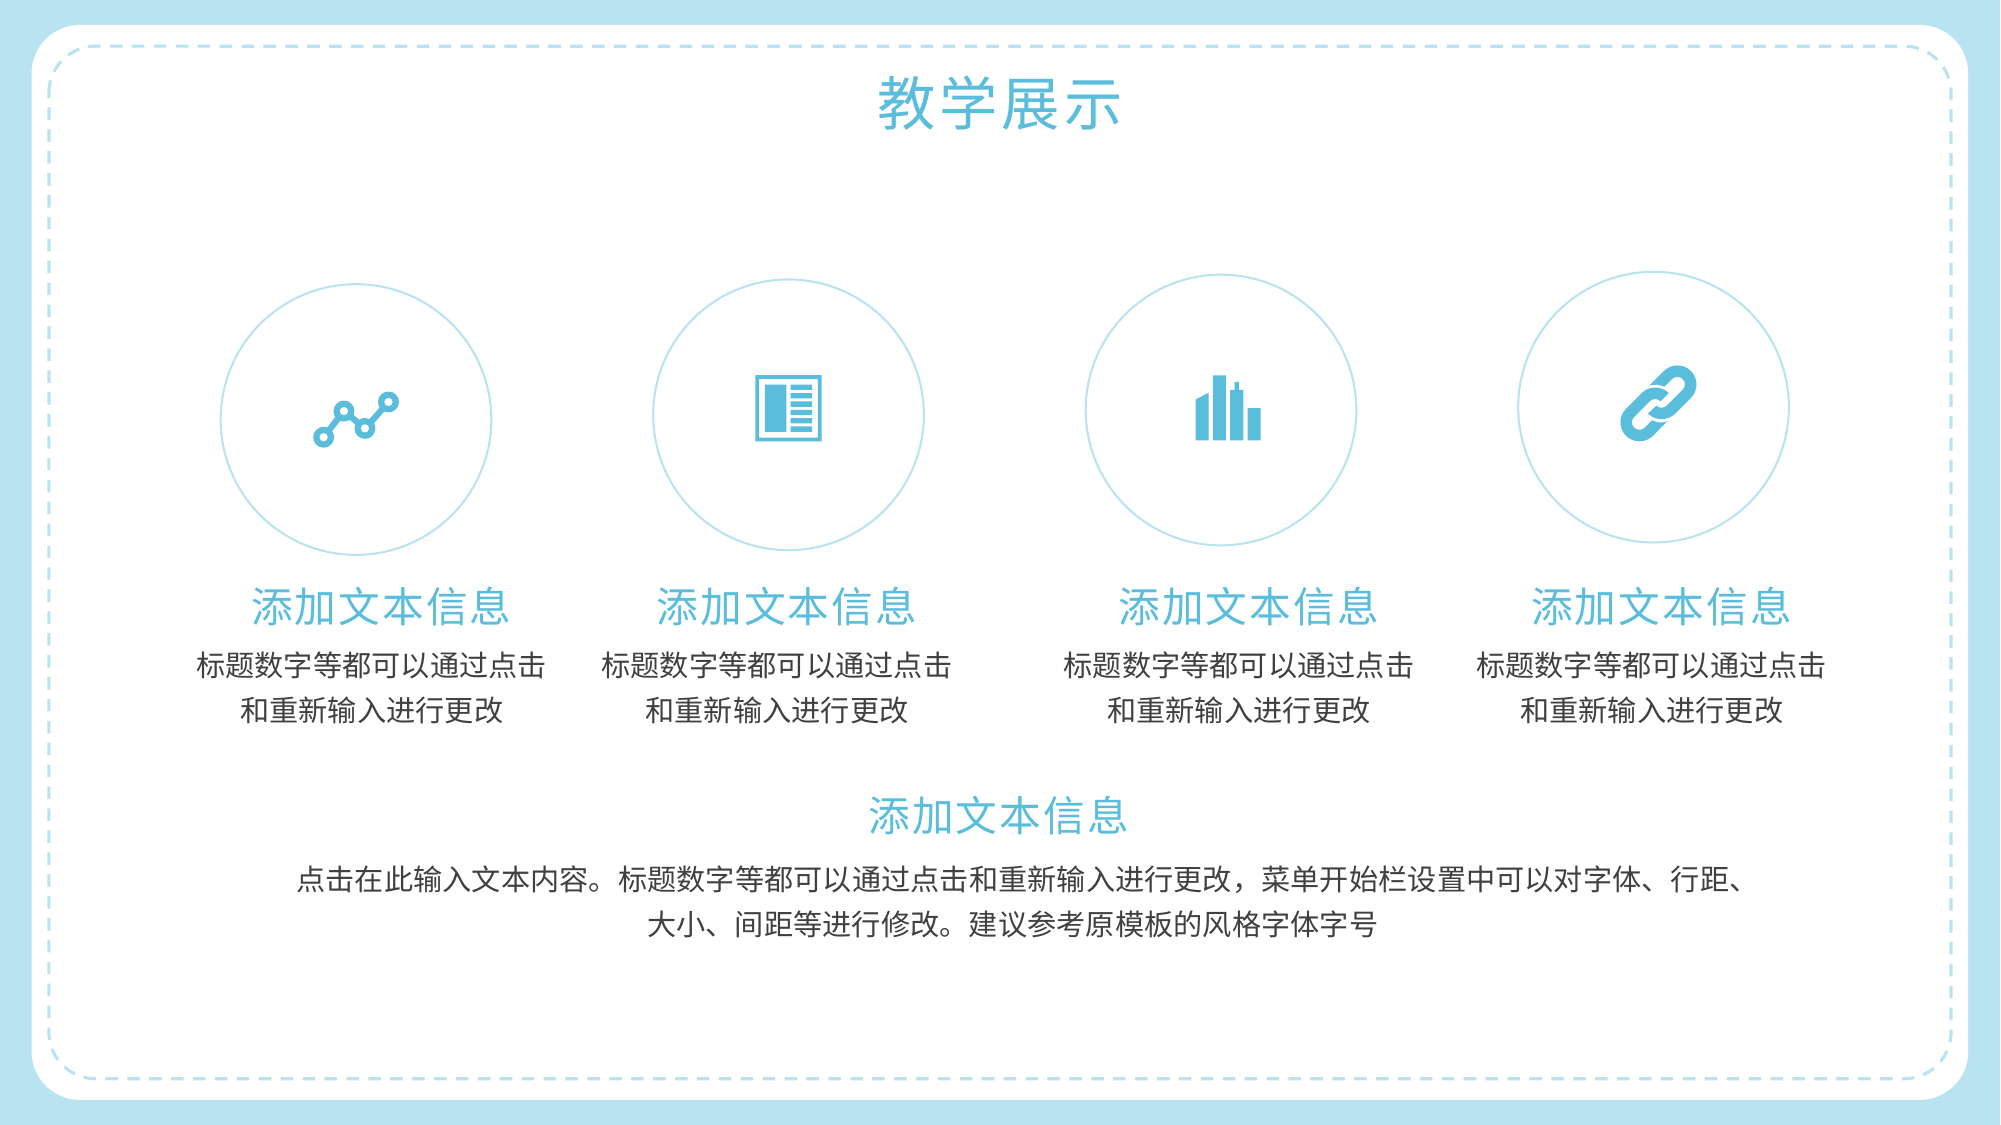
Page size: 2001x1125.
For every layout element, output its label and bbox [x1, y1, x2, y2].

text_box [31, 24, 1969, 1100]
text_box [0, 0, 2000, 1125]
